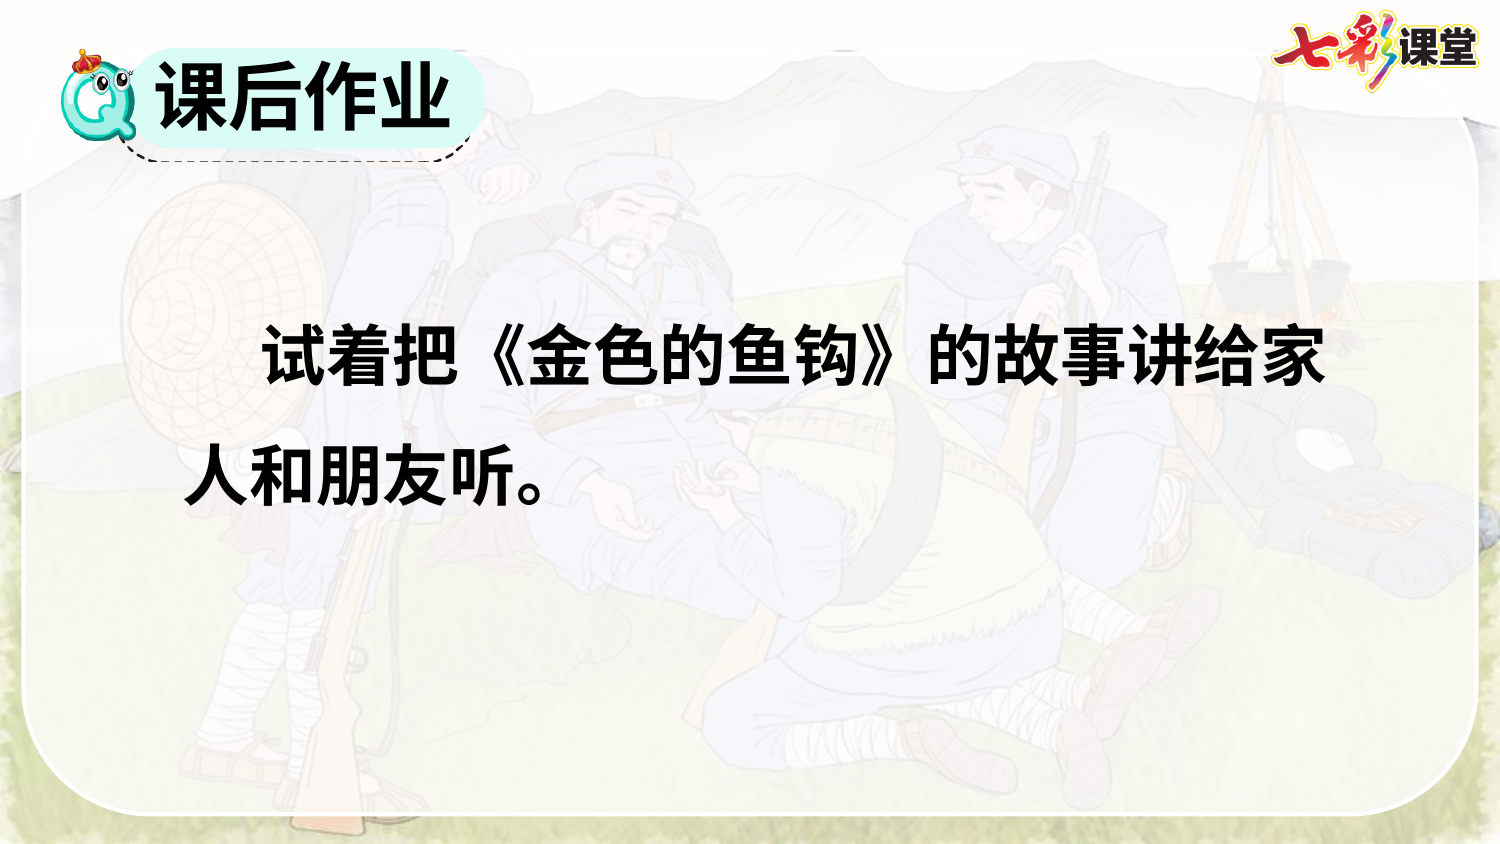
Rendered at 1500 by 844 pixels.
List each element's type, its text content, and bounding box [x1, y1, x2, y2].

picture [0, 0, 1500, 844]
text_box 课后作业 [141, 43, 491, 145]
text_box 试着把《金色的鱼钩》的故事讲给家人和朋友听。 [171, 268, 1388, 520]
